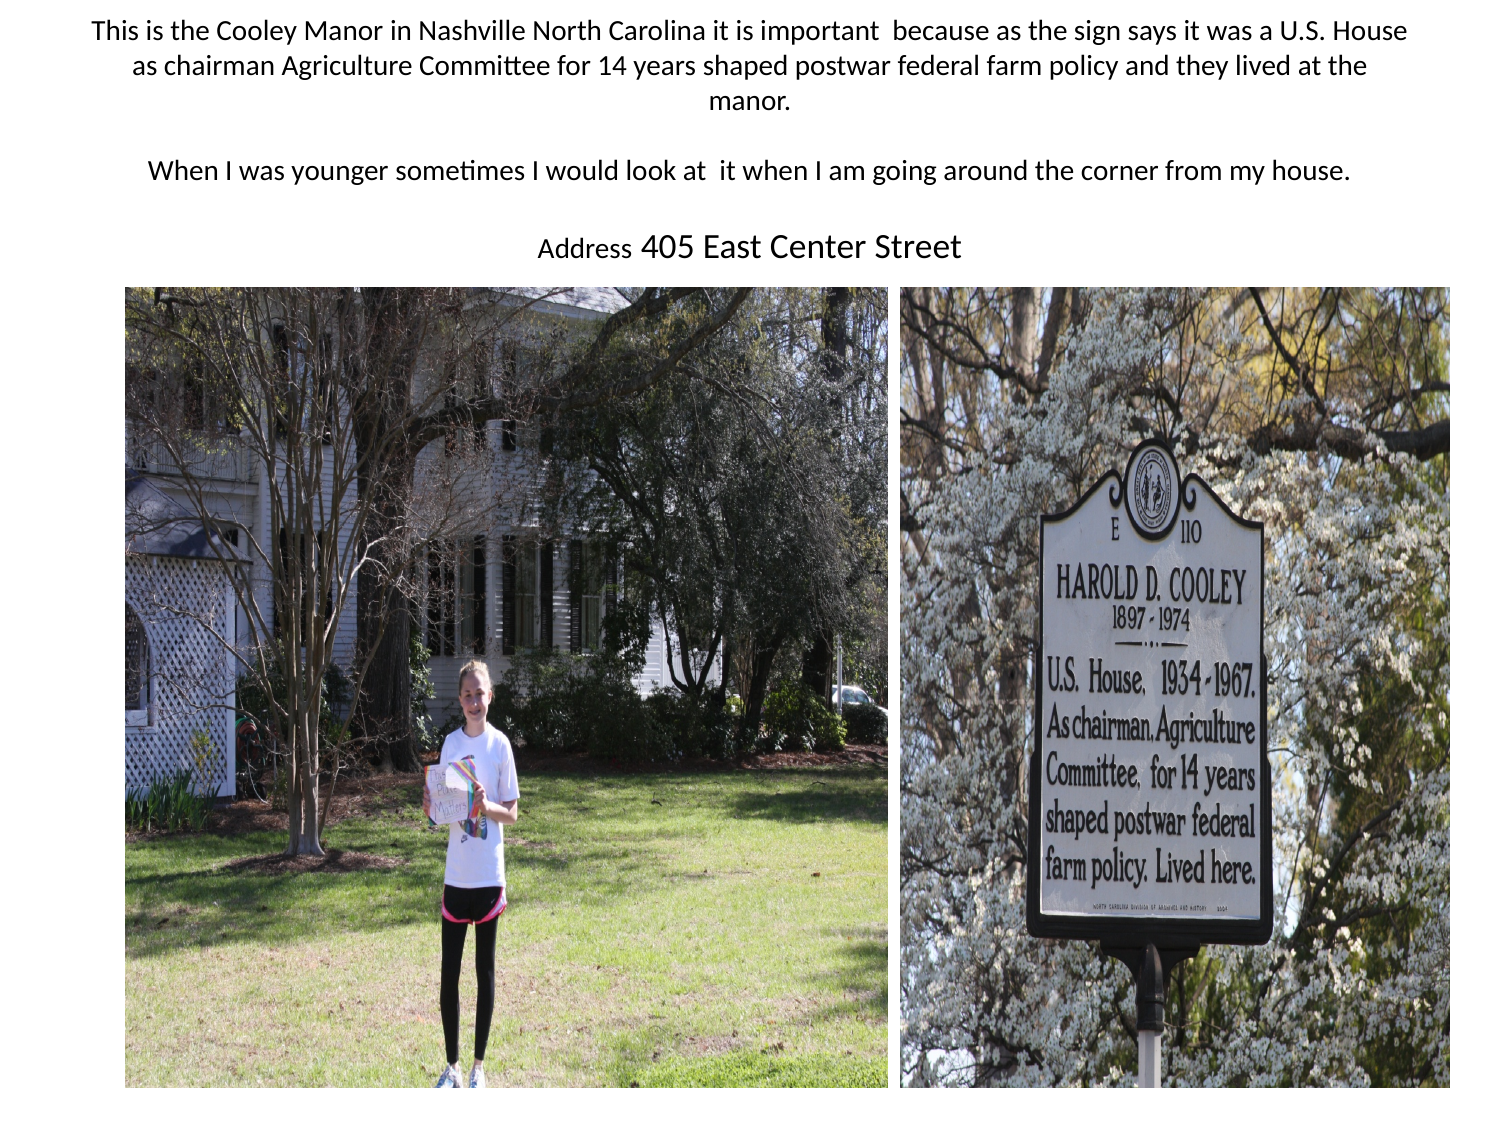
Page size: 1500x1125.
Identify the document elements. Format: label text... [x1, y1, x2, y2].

title This is the Cooley Manor in Nashville North Carolina it is important because as the sign says it was a U.S. House as chairman Agriculture Committee for 14 years shaped postwar federal farm policy and they lived at the manor. When I was younger sometimes I would look at it when I am going around the corner from my house. Address 405 East Center Street [74, 44, 1426, 233]
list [899, 287, 1451, 1088]
picture [124, 287, 888, 1088]
